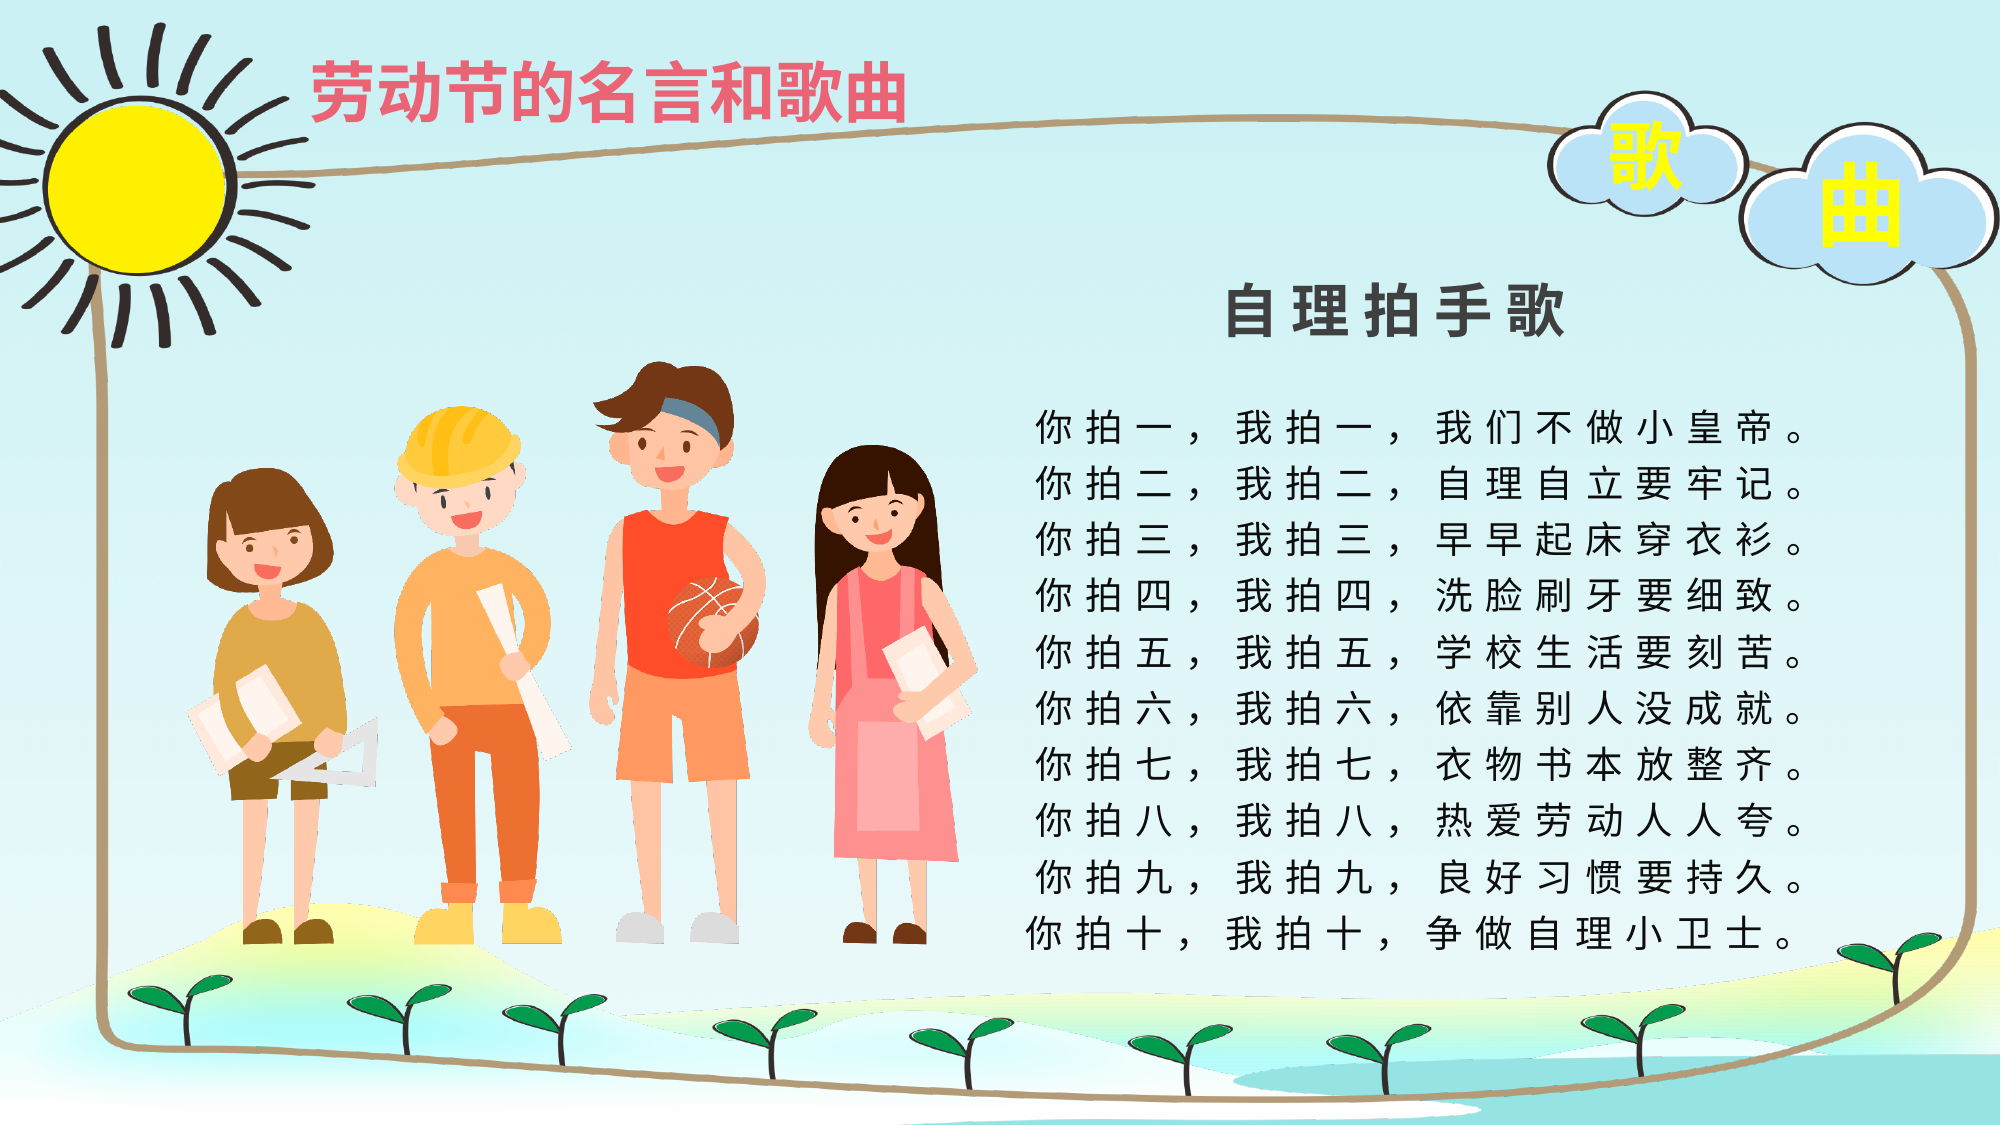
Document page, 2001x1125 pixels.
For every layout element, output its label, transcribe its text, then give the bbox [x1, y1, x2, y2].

text_box 歌 [1578, 102, 1713, 207]
text_box 自 理 拍 手 歌 [1247, 267, 1620, 374]
picture [0, 0, 2000, 1125]
text_box 曲 [1801, 140, 1919, 266]
text_box 你拍一，我拍一，我们不做小皇帝。 你拍二，我拍二，自理自立要牢记。 你拍三，我拍三，早早起床穿衣衫。 你拍四，我拍四，洗脸刷牙要细致。 你拍五，我拍五，学校生活要刻苦。 你拍六，我拍六，依靠别人没成就。 你拍七，我拍七，衣物书本放整齐。 你拍八，我拍八，热爱劳动人人夸。 你拍九，我拍九，良好习惯要持久。 你拍十，我拍十，争做自理小卫士。 [1247, 385, 2000, 955]
text_box 劳动节的名言和歌曲 [263, 43, 974, 138]
